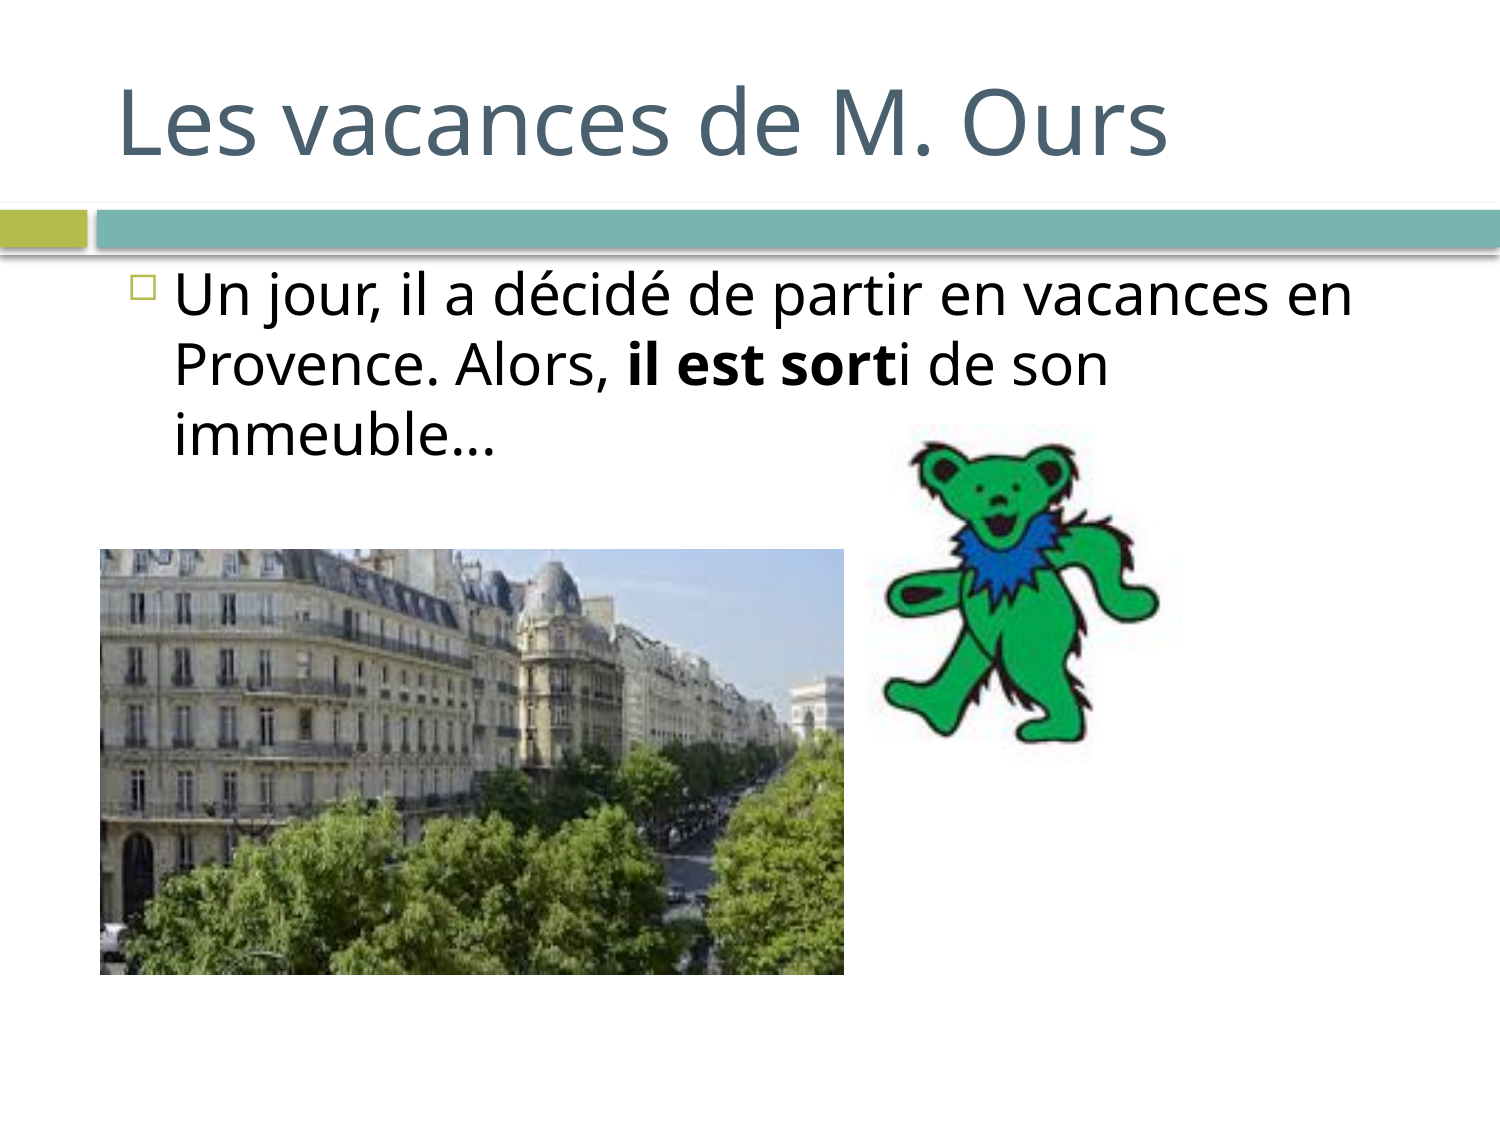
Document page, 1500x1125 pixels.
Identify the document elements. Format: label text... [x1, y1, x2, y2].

picture [100, 424, 1182, 976]
title Les vacances de M. Ours [100, 37, 1438, 200]
list Un jour, il a décidé de partir en vacances en Provence. Alors, il est sorti de son immeuble... [112, 249, 1463, 475]
